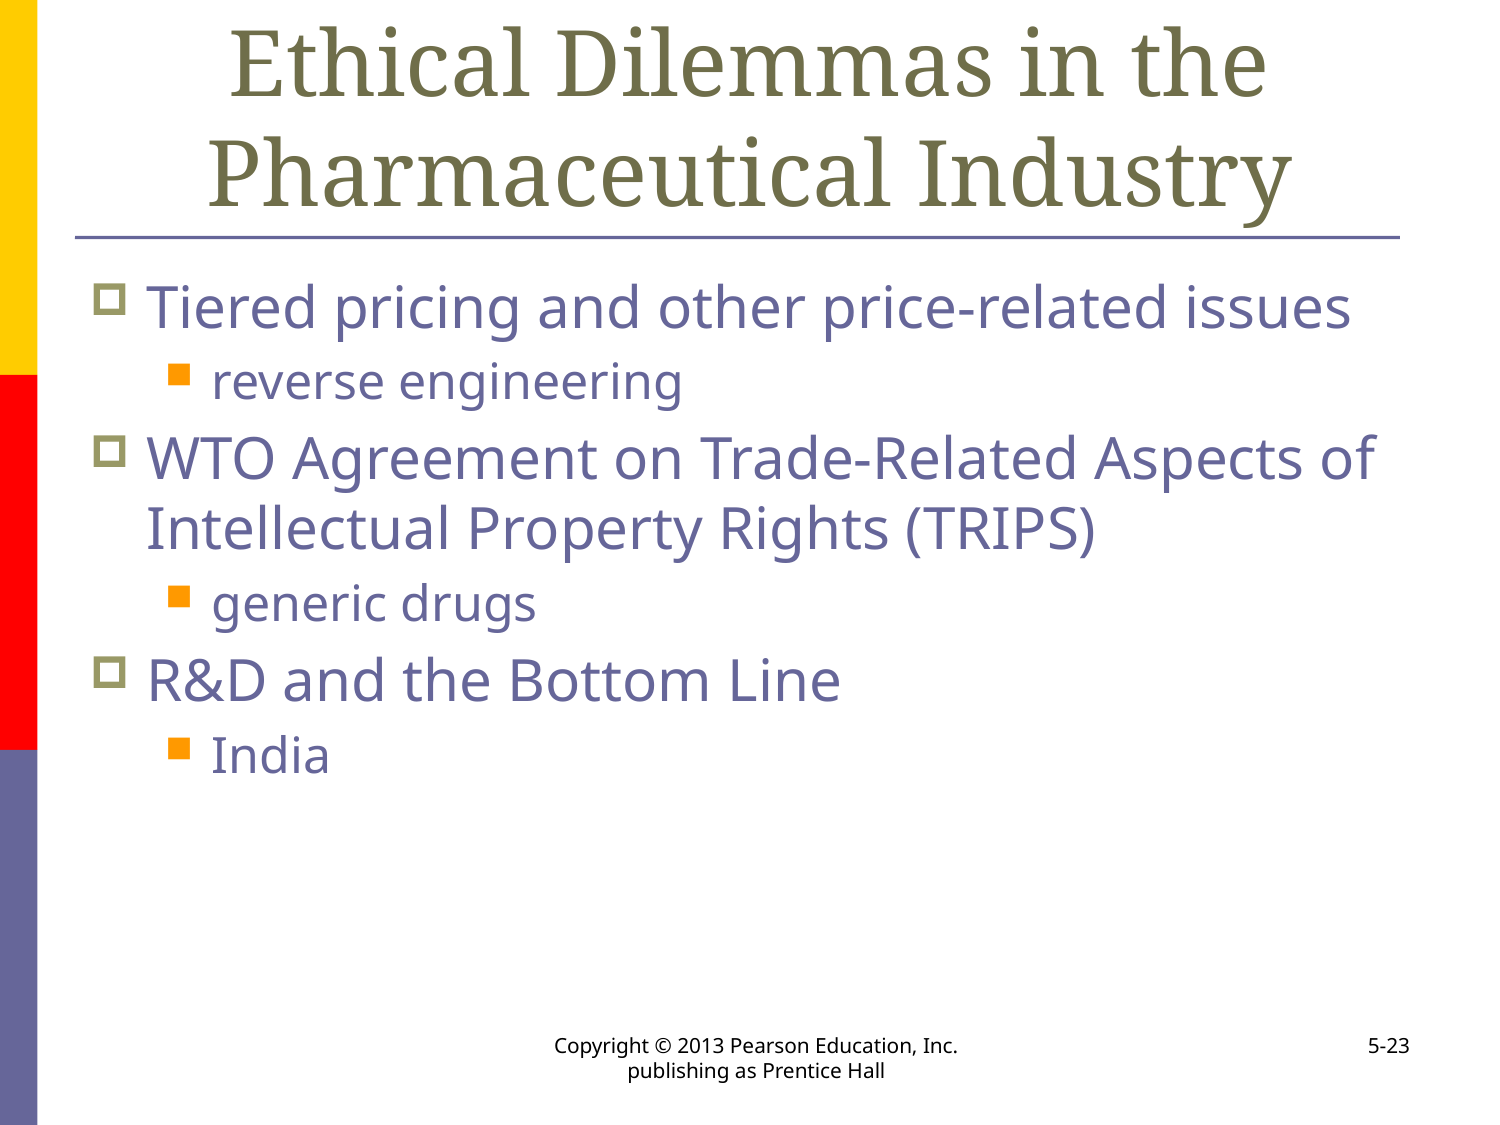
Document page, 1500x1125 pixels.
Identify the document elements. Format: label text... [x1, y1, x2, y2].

slide_number 5-23 [1074, 1025, 1425, 1100]
title Ethical Dilemmas in the Pharmaceutical Industry [75, 45, 1425, 233]
list Tiered pricing and other price-related issues reverse engineering WTO Agreement on Trade-Related Aspects of Intellectual Property Rights (TRIPS) generic drugs R&D and the Bottom Line India [75, 262, 1425, 1006]
footer Copyright © 2013 Pearson Education, Inc. publishing as Prentice Hall [500, 1025, 1013, 1100]
